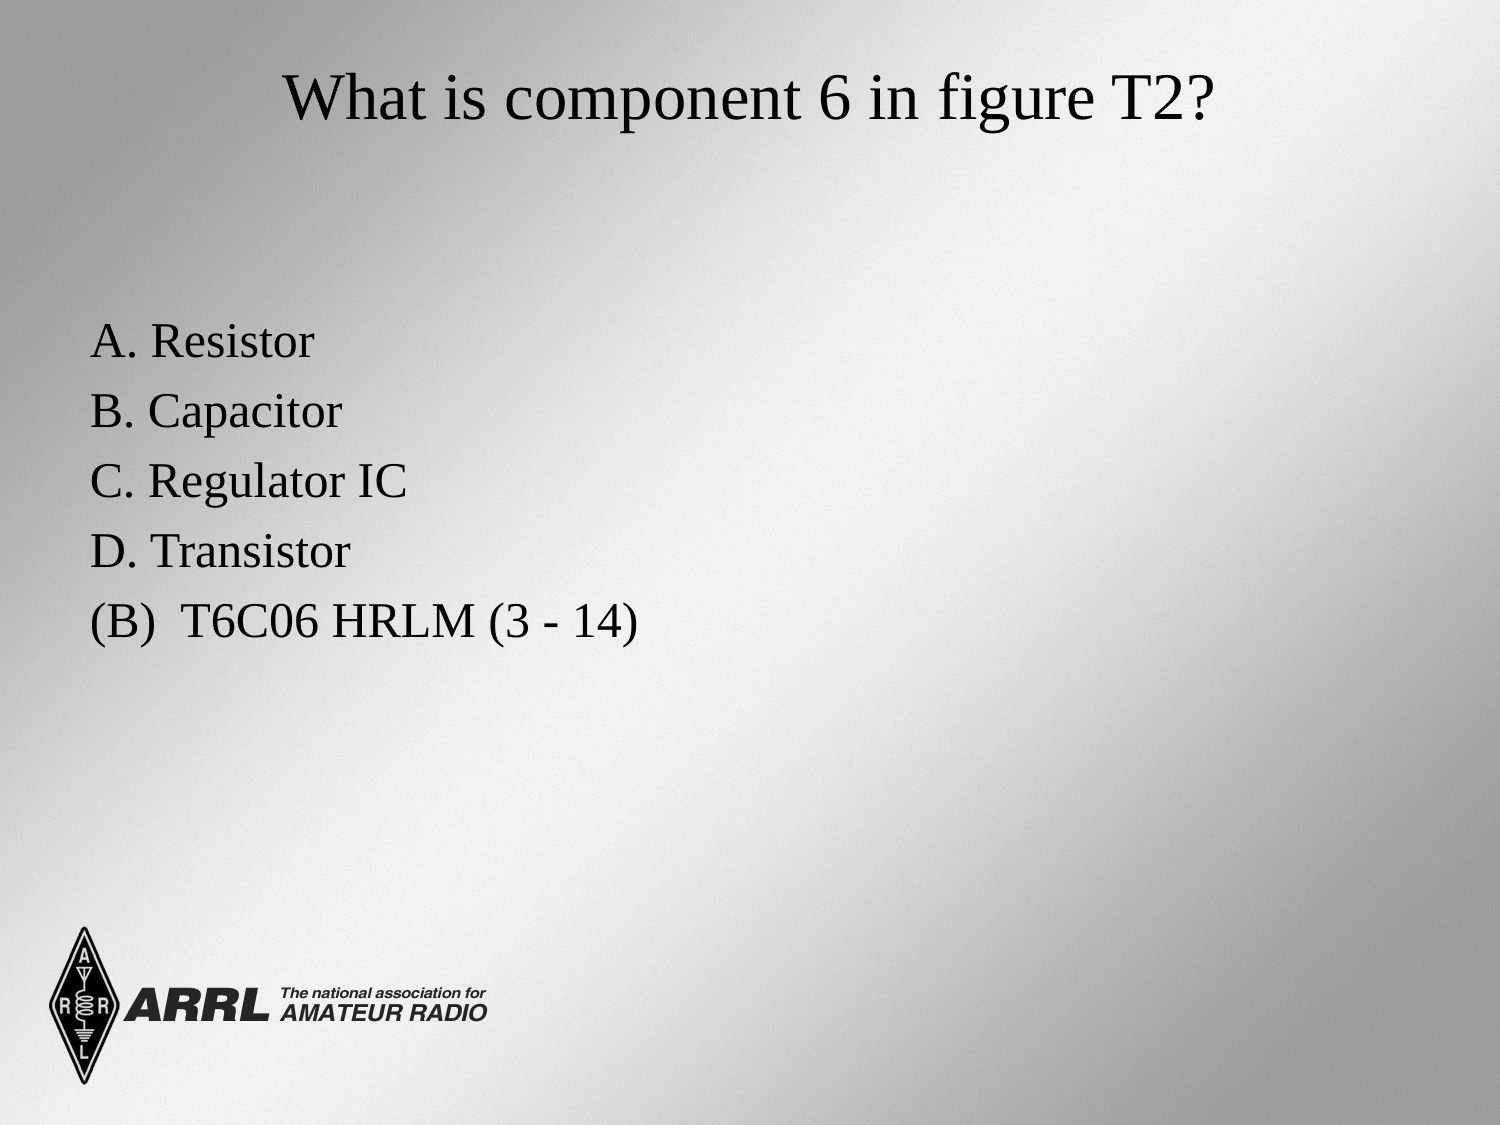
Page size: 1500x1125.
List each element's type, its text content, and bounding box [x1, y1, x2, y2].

picture [0, 0, 1500, 1125]
title What is component 6 in figure T2? [75, 45, 1425, 233]
list A. Resistor B. Capacitor C. Regulator IC D. Transistor (B) T6C06 HRLM (3 - 14) [75, 299, 1425, 1005]
